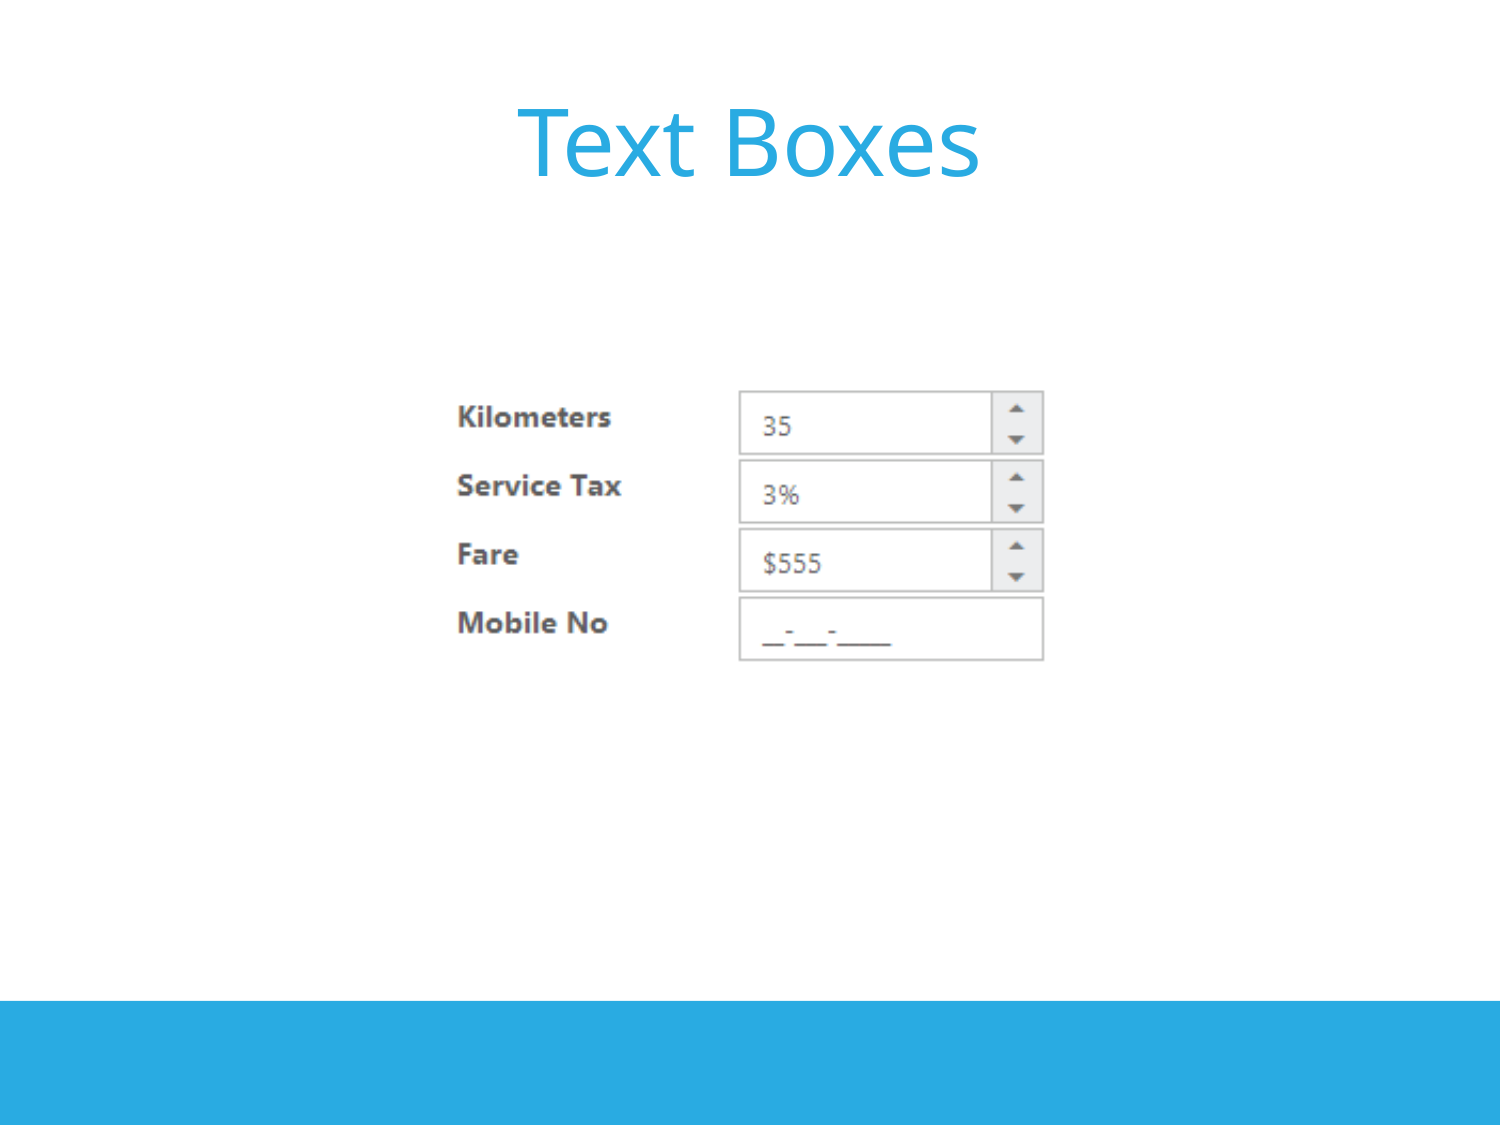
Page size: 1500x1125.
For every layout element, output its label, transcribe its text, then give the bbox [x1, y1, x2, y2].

text_box [0, 999, 1500, 1125]
title Text Boxes [75, 45, 1425, 233]
picture [433, 374, 1067, 683]
